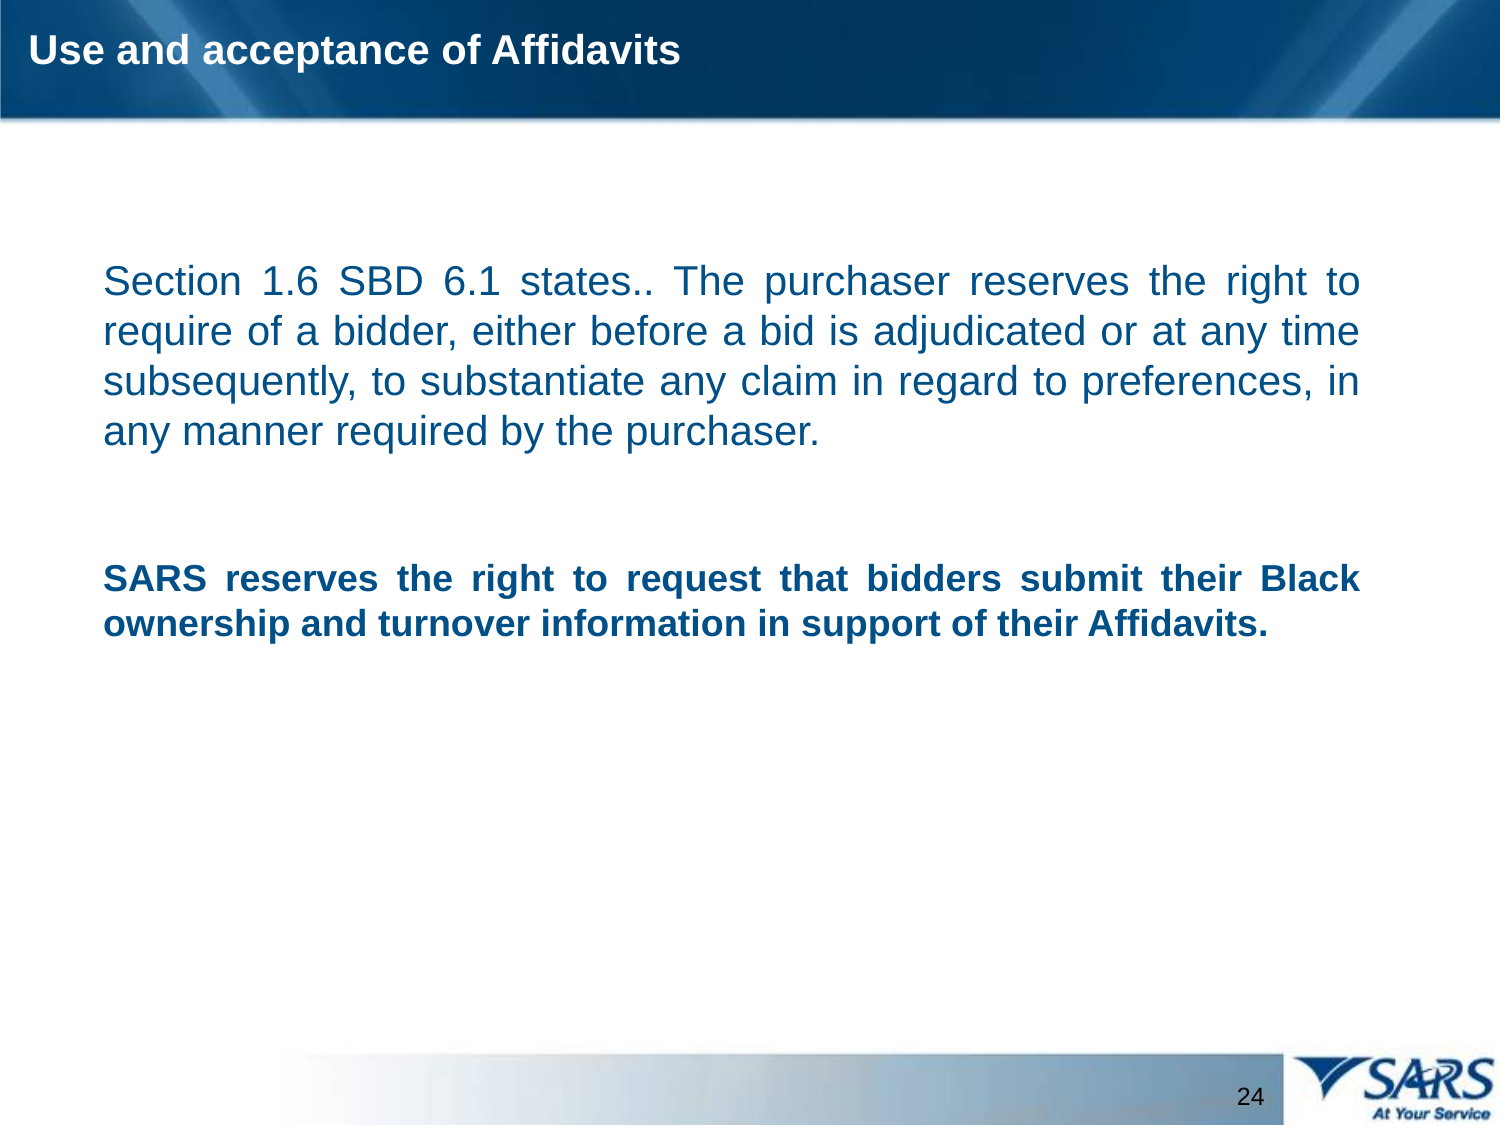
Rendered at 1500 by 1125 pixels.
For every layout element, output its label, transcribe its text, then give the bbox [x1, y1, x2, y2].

text_box 24 [1222, 1073, 1293, 1122]
text_box Section 1.6 SBD 6.1 states.. The purchaser reserves the right to require of a bidder, either before a bid is adjudicated or at any time subsequently, to substantiate any claim in regard to preferences, in any manner required by the purchaser. SARS reserves the right to request that bidders submit their Black ownership and turnover information in support of their Affidavits. [88, 196, 1376, 967]
picture [0, 0, 1500, 1125]
title Use and acceptance of Affidavits [28, 38, 1481, 176]
